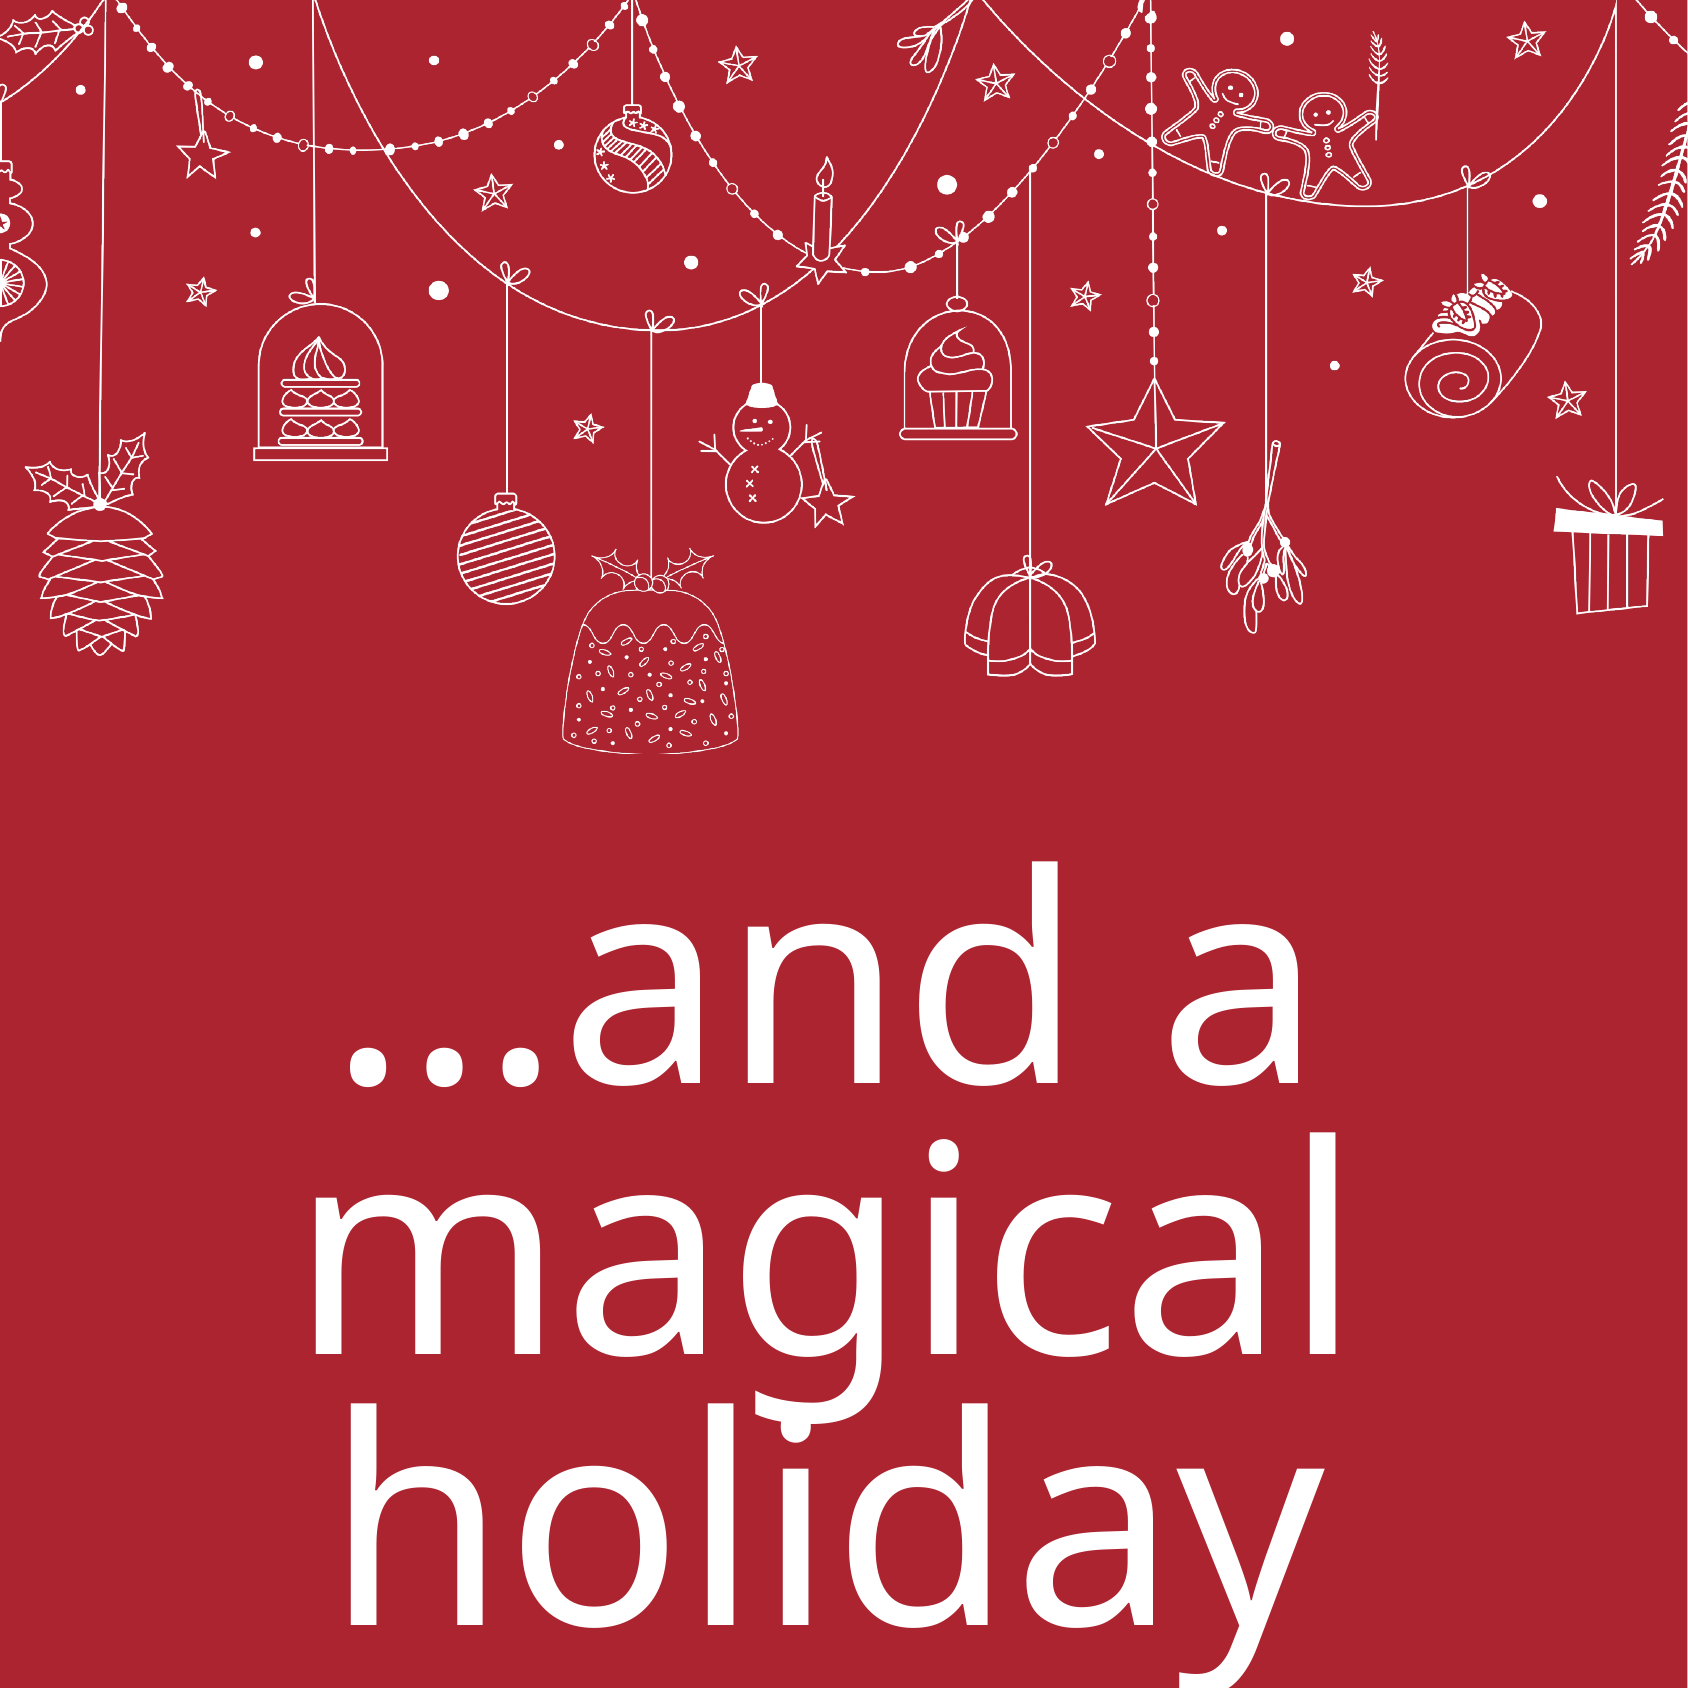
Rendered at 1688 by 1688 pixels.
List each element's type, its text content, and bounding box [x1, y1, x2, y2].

text_box …and a magical holiday season [31, 863, 1622, 1688]
picture [0, 0, 1688, 754]
